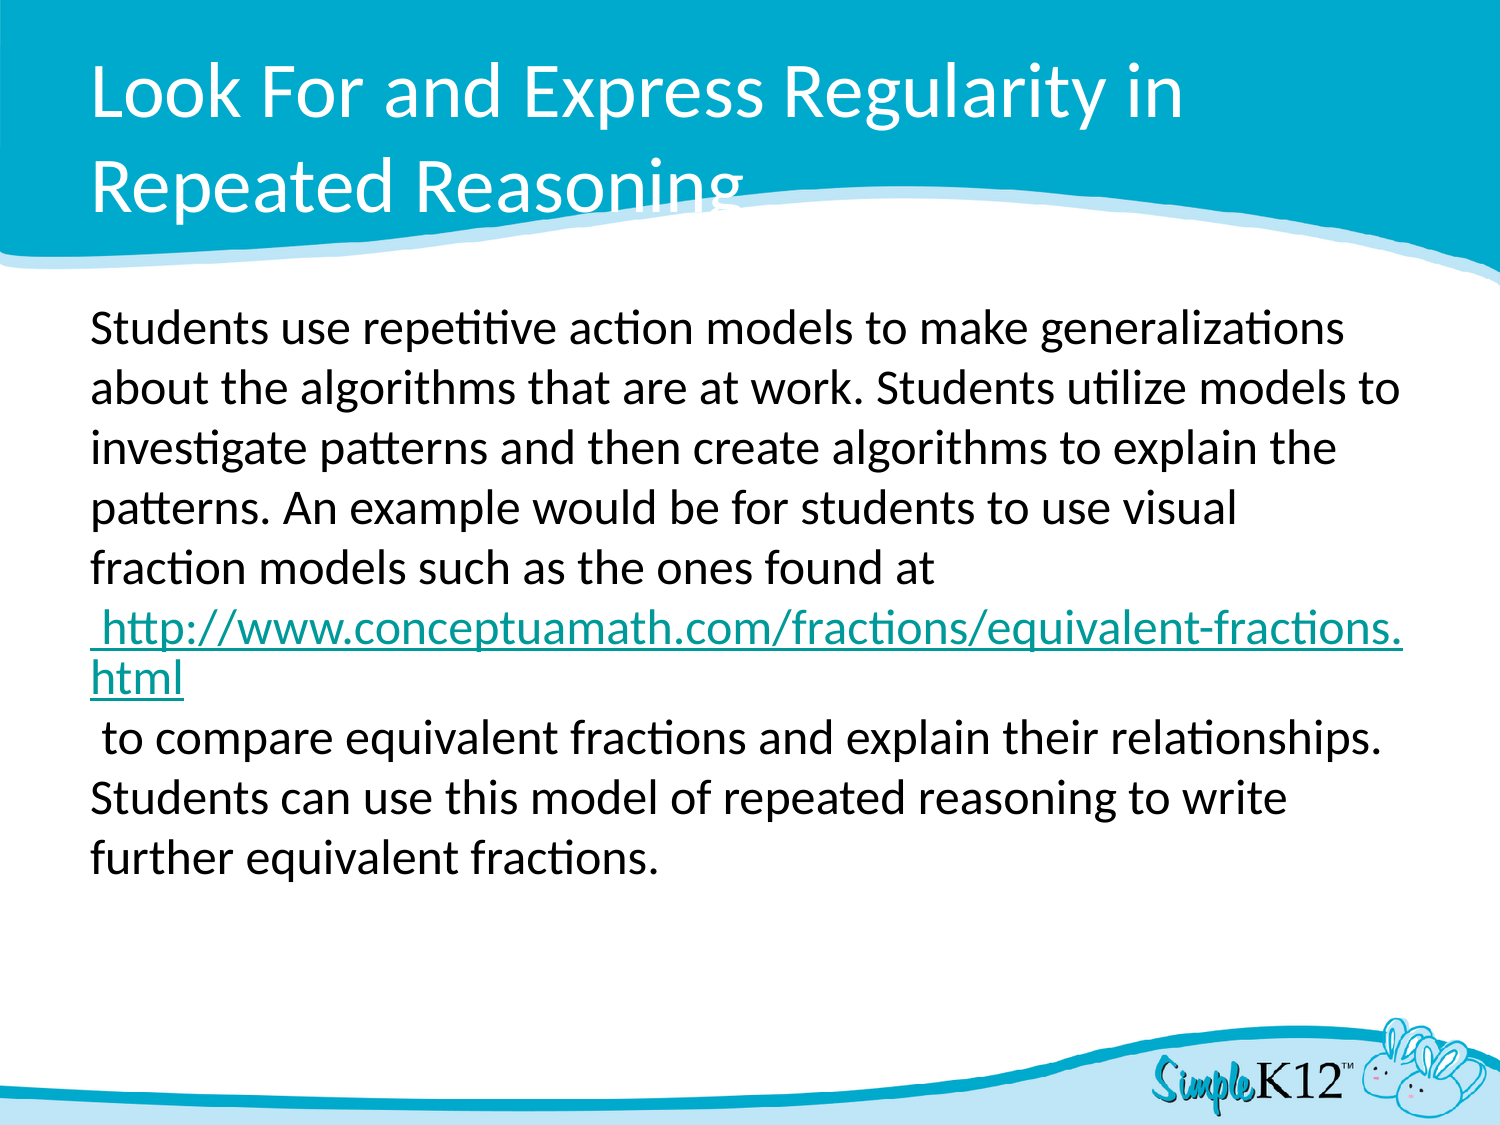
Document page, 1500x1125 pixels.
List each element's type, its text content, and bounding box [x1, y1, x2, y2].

picture [0, 0, 1500, 1125]
list Students use repetitive action models to make generalizations about the algorithms that are at work. Students utilize models to investigate patterns and then create algorithms to explain the patterns. An example would be for students to use visual fraction models such as the ones found at http://www.conceptuamath.com/fractions/equivalent-fractions.html to compare equivalent fractions and explain their relationships. Students can use this model of repeated reasoning to write further equivalent fractions. [75, 279, 1422, 948]
title Look For and Express Regularity in Repeated Reasoning [75, 23, 1275, 244]
